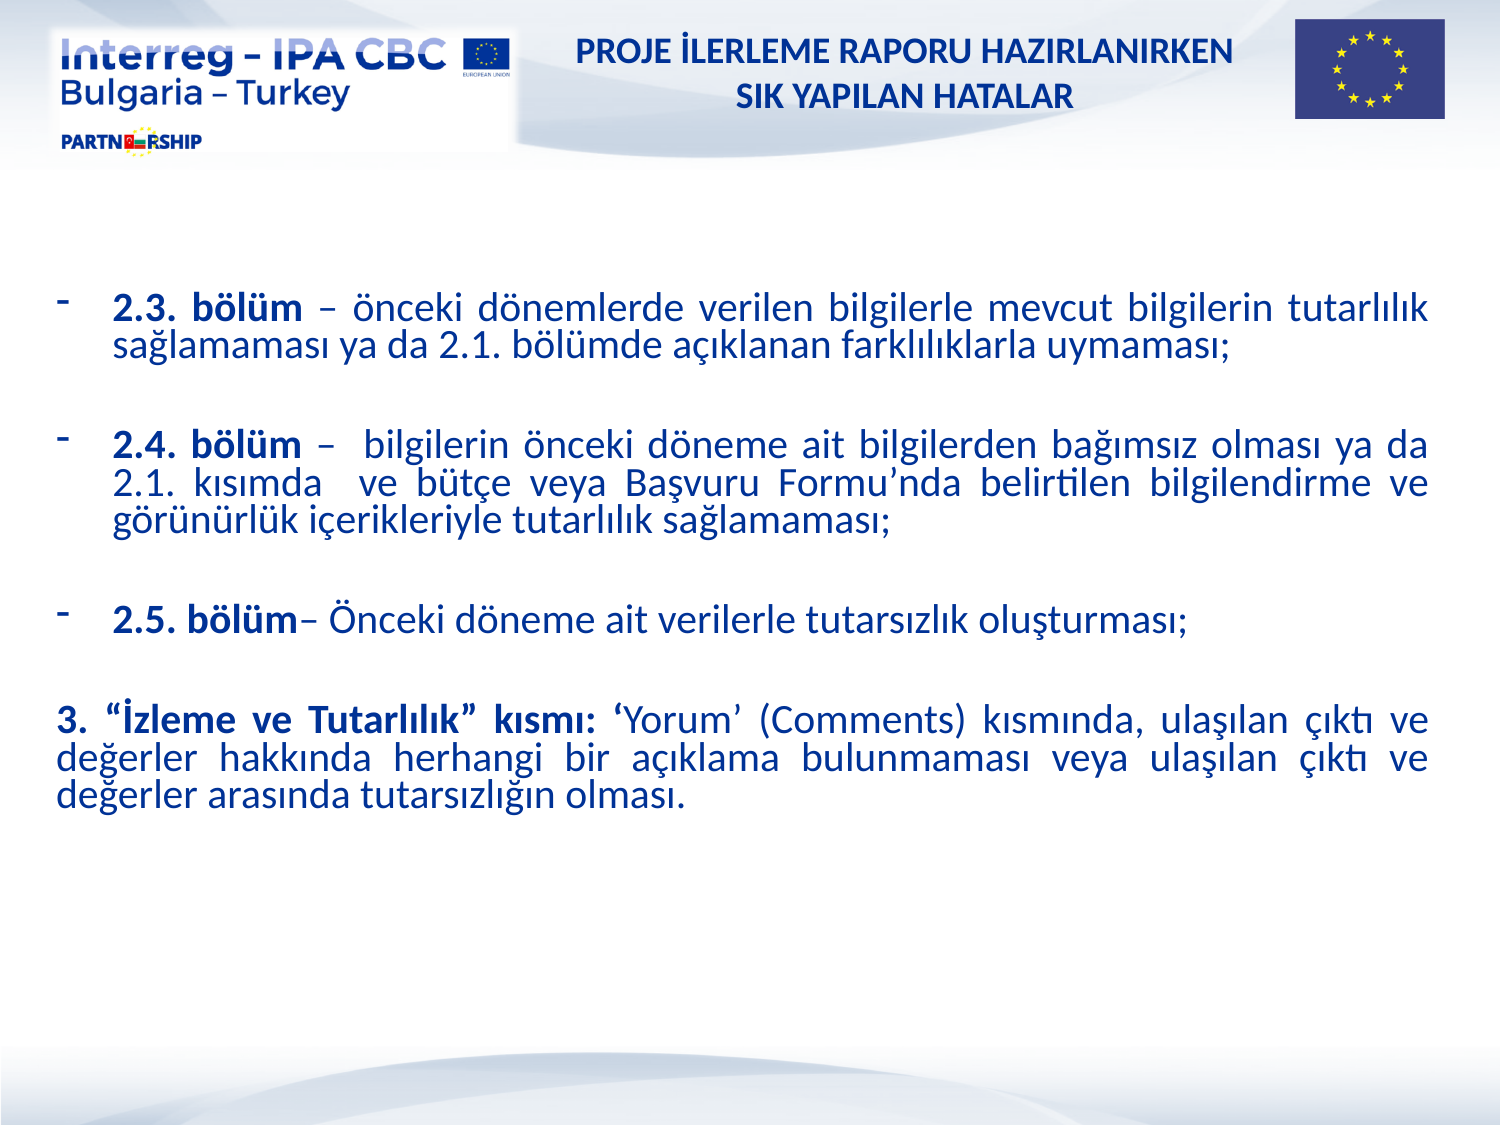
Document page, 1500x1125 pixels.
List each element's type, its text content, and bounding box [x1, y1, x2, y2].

picture [0, 0, 1500, 170]
text_box 2.3. bölüm – önceki dönemlerde verilen bilgilerle mevcut bilgilerin tutarlılık sağlamaması ya da 2.1. bölümde açıklanan farklılıklarla uymaması; 2.4. bölüm – bilgilerin önceki döneme ait bilgilerden bağımsız olması ya da 2.1. kısımda ve bütçe veya Başvuru Formu’nda belirtilen bilgilendirme ve görünürlük içerikleriyle tutarlılık sağlamaması; 2.5. bölüm– Önceki döneme ait verilerle tutarsızlık oluşturması; 3. “İzleme ve Tutarlılık” kısmı: ‘Yorum’ (Comments) kısmında, ulaşılan çıktı ve değerler hakkında herhangi bir açıklama bulunmaması veya ulaşılan çıktı ve değerler arasında tutarsızlığın olması. [41, 184, 1445, 1045]
picture [0, 1046, 1500, 1125]
